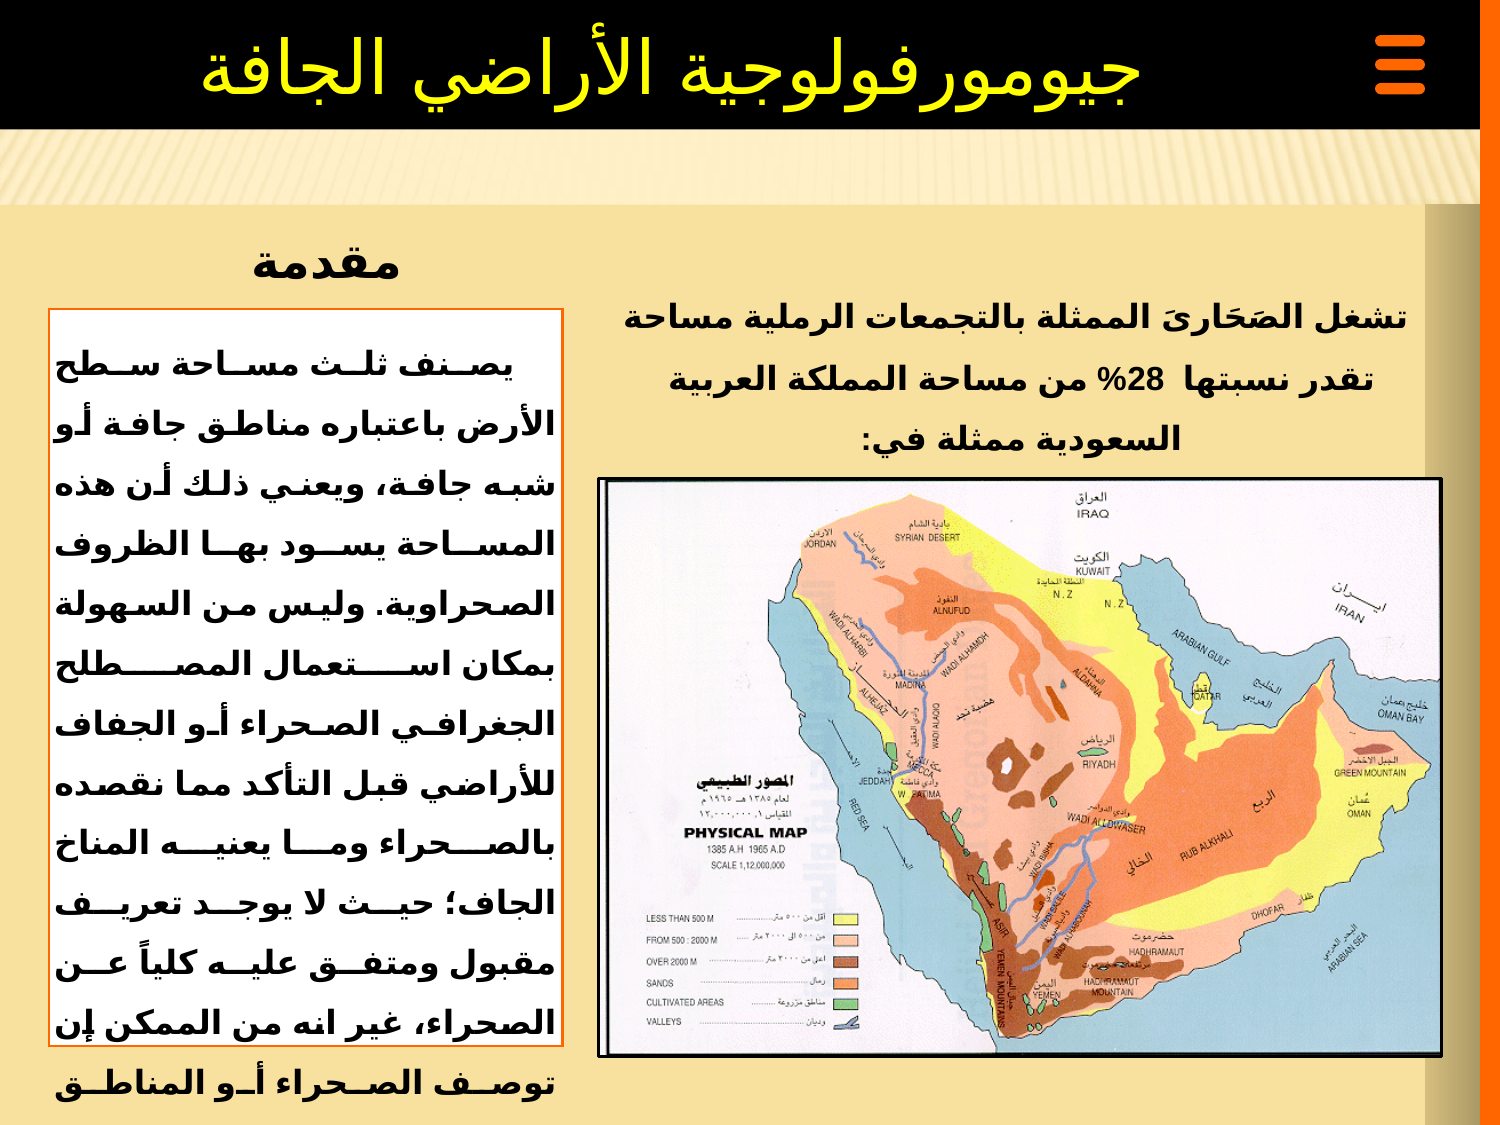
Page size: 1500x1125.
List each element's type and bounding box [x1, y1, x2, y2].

picture [599, 479, 1441, 1056]
text_box [0, 0, 1500, 1125]
